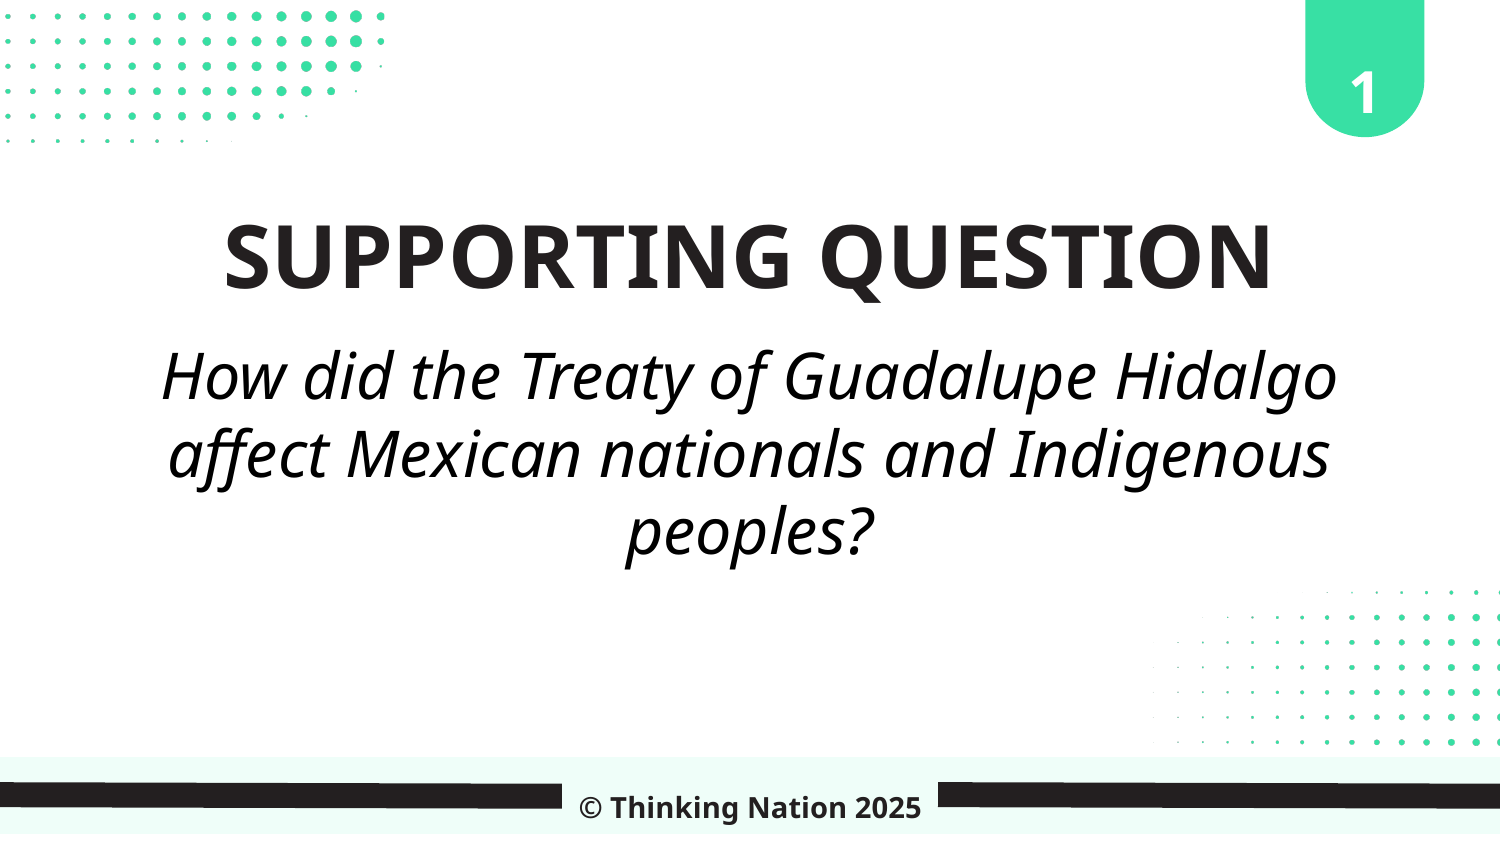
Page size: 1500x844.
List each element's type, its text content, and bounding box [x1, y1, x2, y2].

text_box SUPPORTING QUESTION [209, 159, 1291, 307]
text_box How did the Treaty of Guadalupe Hidalgo affect Mexican nationals and Indigenous peoples? [146, 324, 1353, 578]
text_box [1300, 0, 1430, 138]
text_box [0, 0, 385, 144]
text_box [0, 756, 1500, 835]
text_box [1128, 590, 1500, 755]
